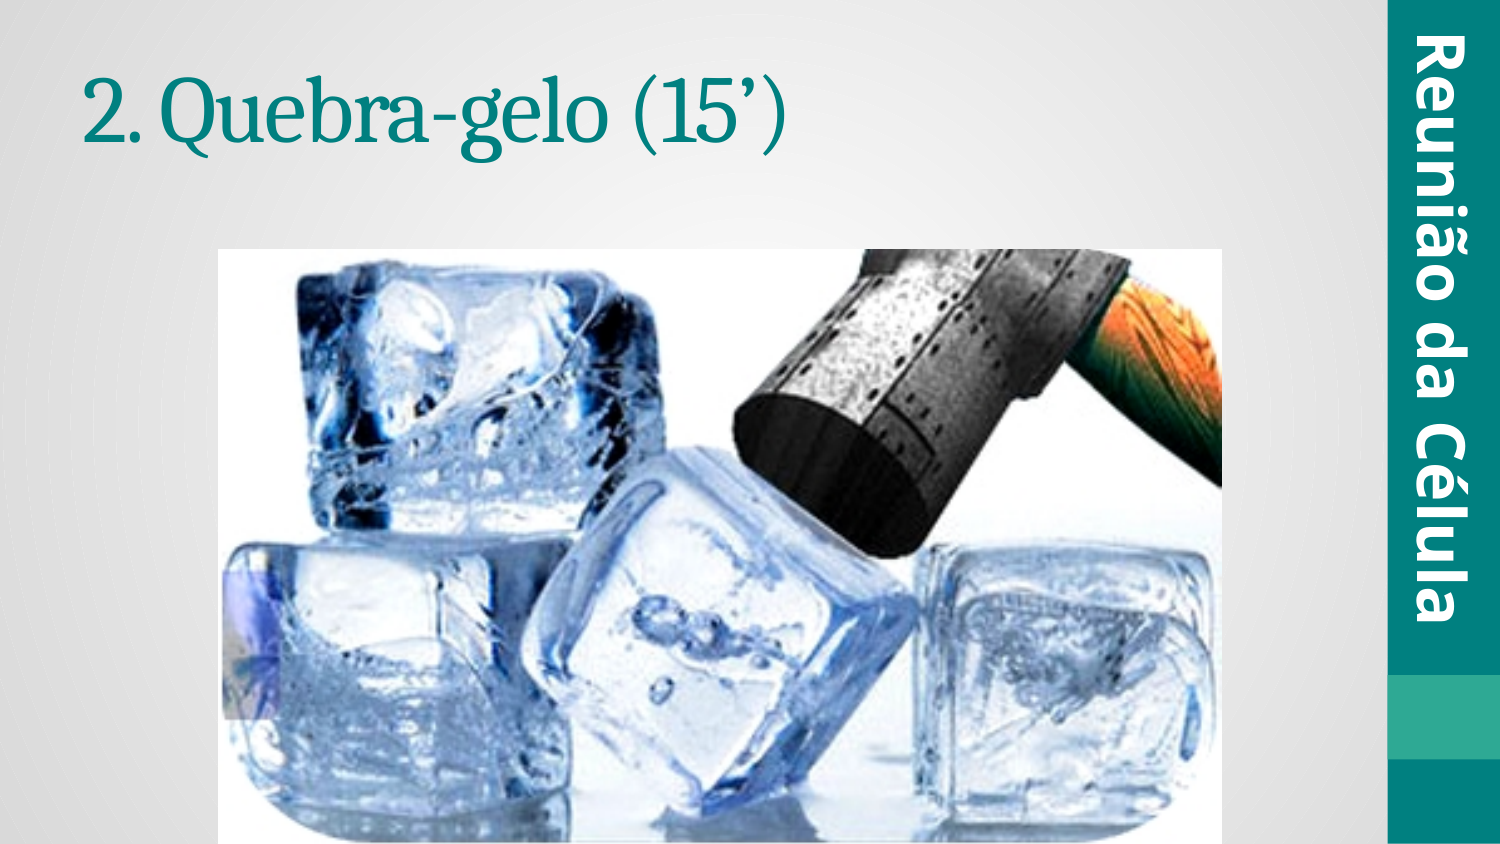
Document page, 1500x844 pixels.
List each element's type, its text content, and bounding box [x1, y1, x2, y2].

text_box Reunião da Célula [1397, 23, 1492, 651]
picture [218, 248, 1222, 844]
title 2. Quebra-gelo (15’) [74, 33, 1326, 175]
